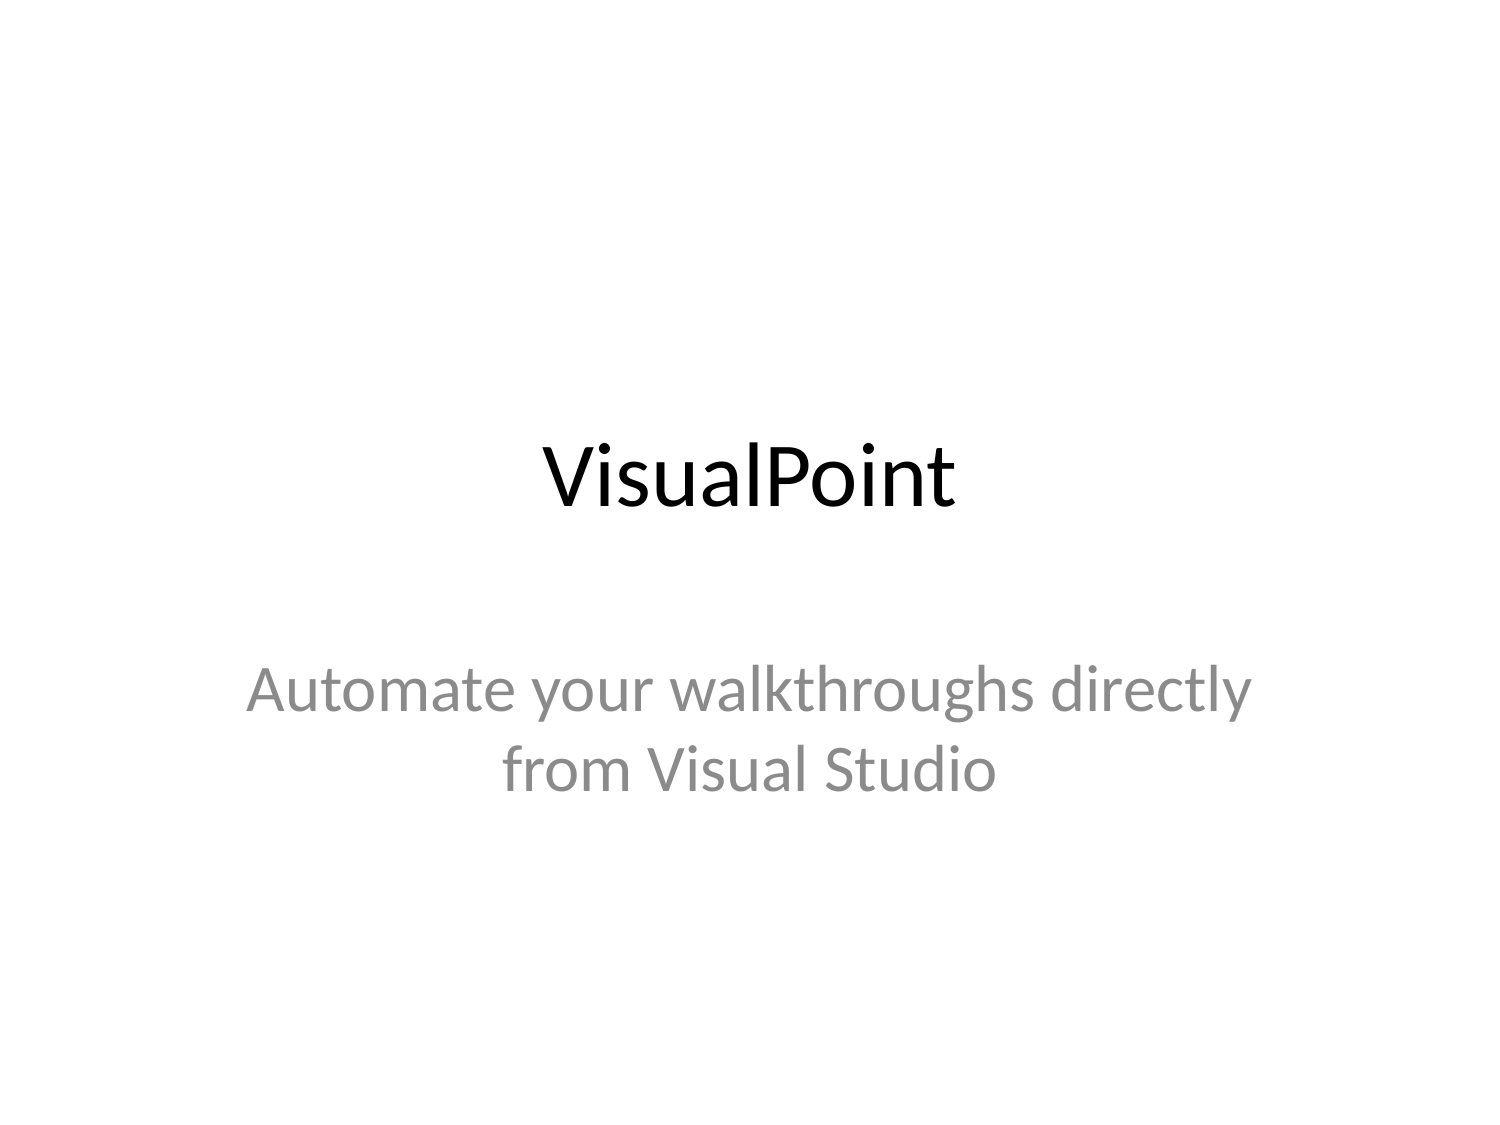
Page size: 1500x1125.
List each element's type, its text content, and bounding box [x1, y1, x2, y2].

title VisualPoint [112, 349, 1388, 591]
subtitle Automate your walkthroughs directly from Visual Studio [225, 637, 1275, 925]
